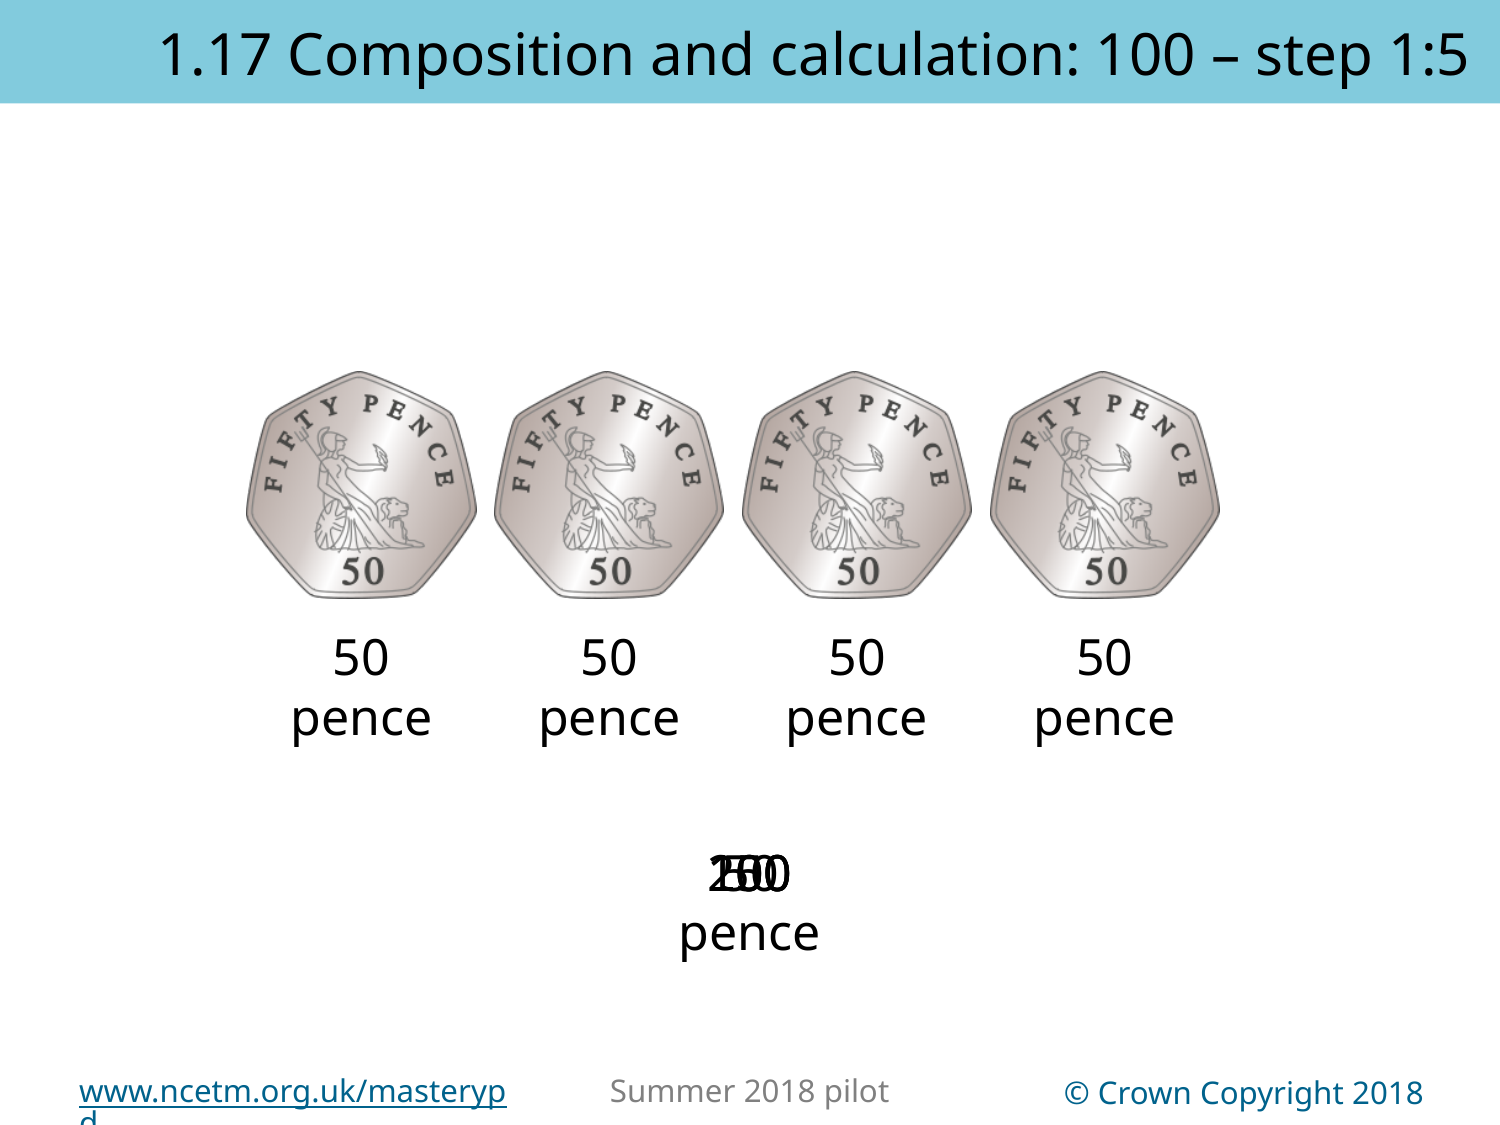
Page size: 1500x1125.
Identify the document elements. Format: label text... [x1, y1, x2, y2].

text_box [741, 370, 972, 755]
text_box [494, 370, 725, 755]
text_box pence [640, 893, 860, 969]
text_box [989, 370, 1220, 755]
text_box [246, 370, 477, 755]
list 1.17 Composition and calculation: 100 – step 1:5 [0, 0, 1500, 104]
text_box 200 [683, 834, 816, 910]
